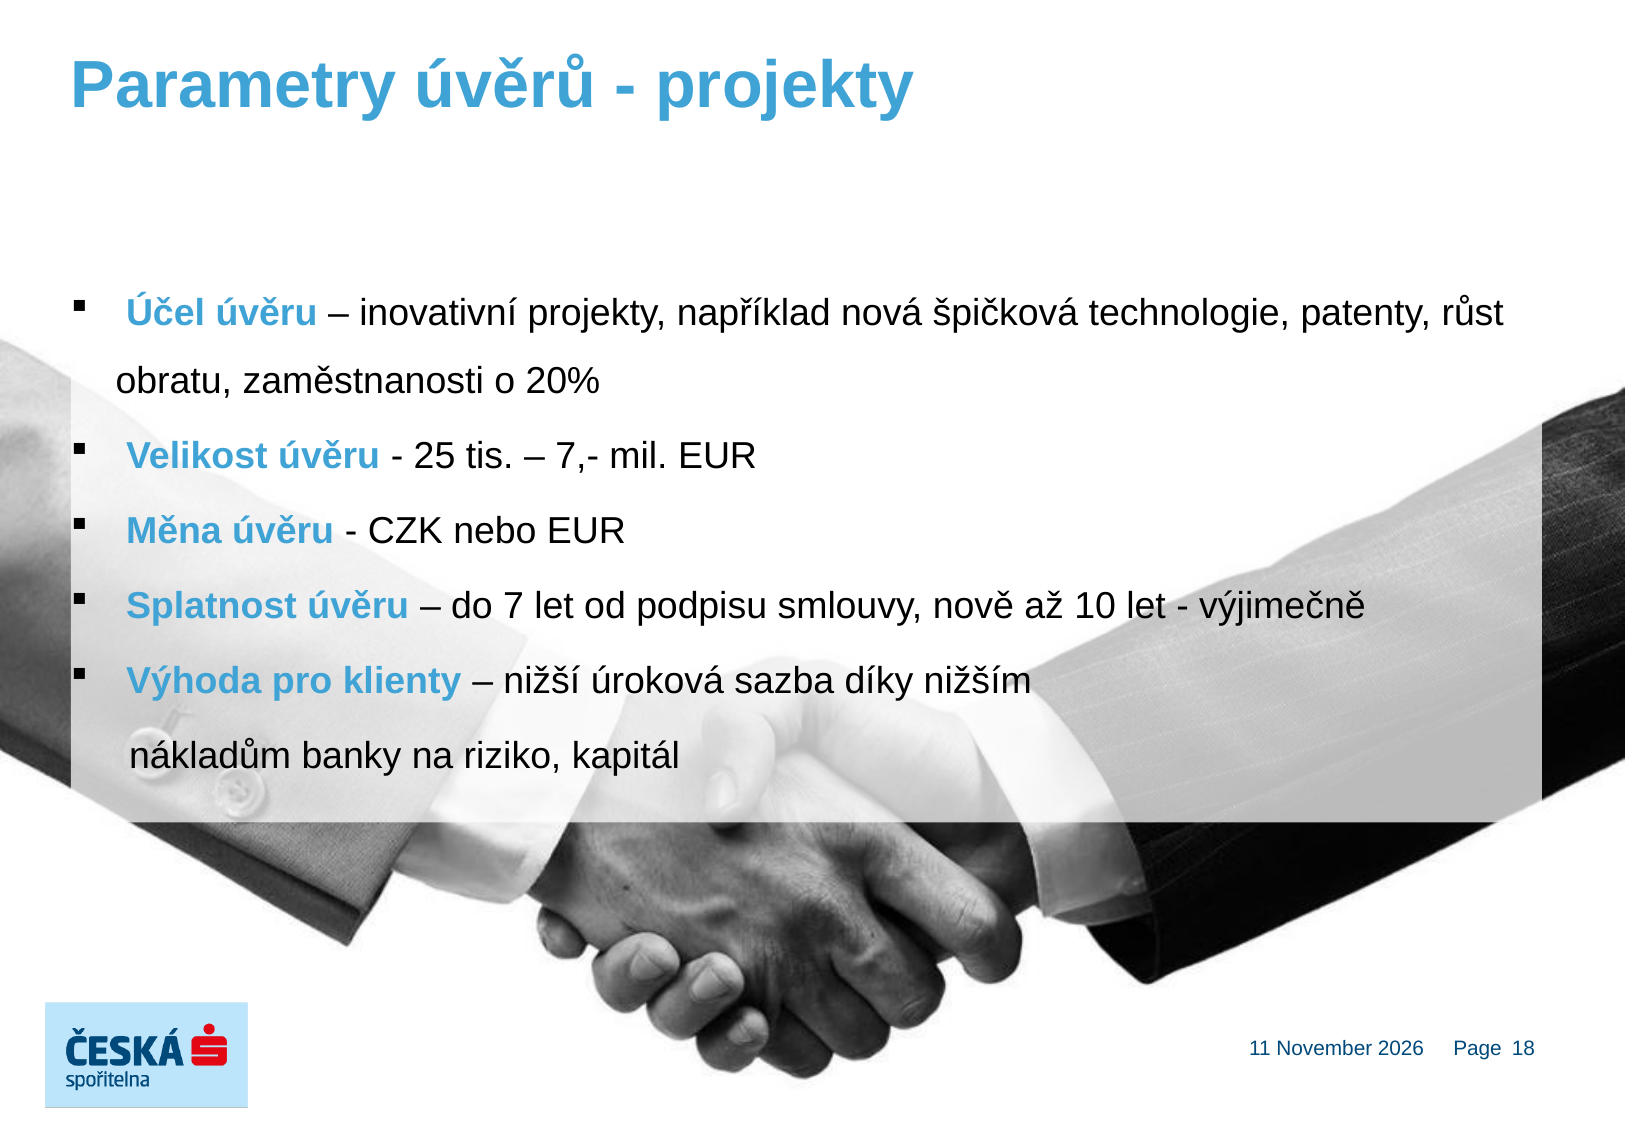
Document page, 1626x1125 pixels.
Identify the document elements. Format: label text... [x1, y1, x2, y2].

text_box Parametry úvěrů - projekty [70, 41, 1542, 173]
picture [0, 174, 1625, 1125]
